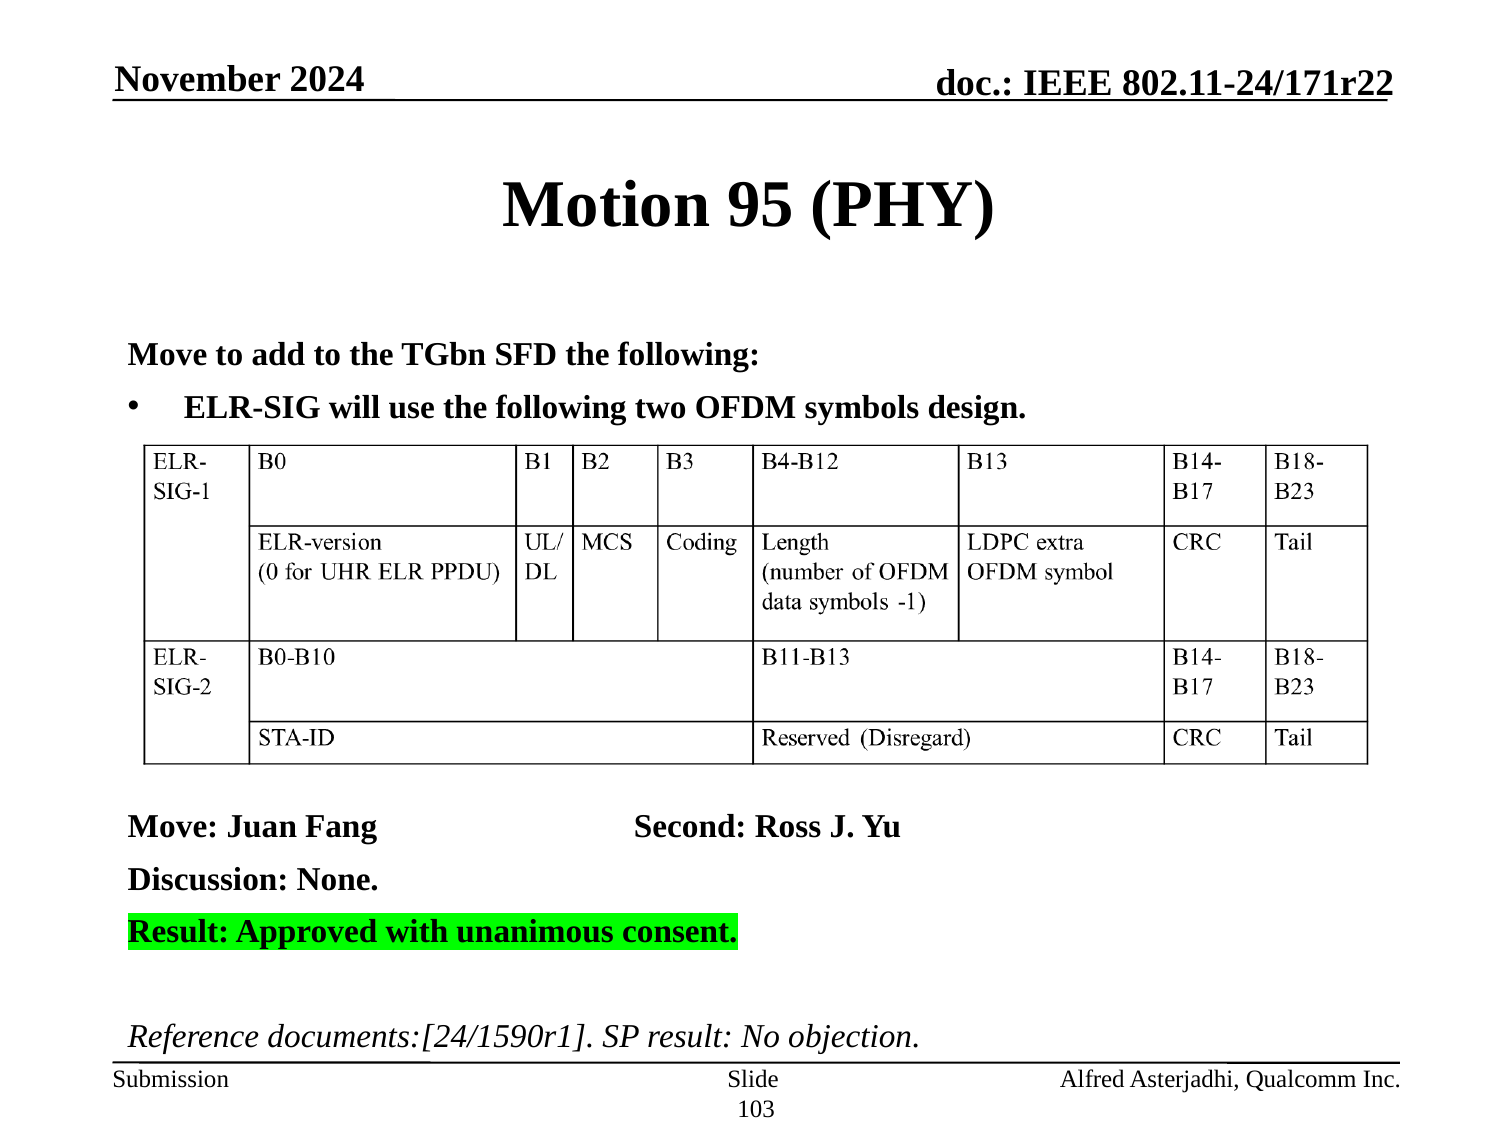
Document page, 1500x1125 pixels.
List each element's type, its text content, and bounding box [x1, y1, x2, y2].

title Motion 95 (PHY) [112, 112, 1388, 288]
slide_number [114, 54, 423, 100]
list Move to add to the TGbn SFD the following: ELR-SIG will use the following two OFDM symbols design. Move: Juan Fang Second: Ross J. Yu Discussion: None. Result: Approved with unanimous consent. Reference documents:[24/1590r1]. SP result: No objection. [112, 324, 1388, 1063]
slide_number Slide 103 [712, 1061, 800, 1123]
picture [143, 437, 1369, 766]
footer Alfred Asterjadhi, Qualcomm Inc. [878, 1061, 1402, 1093]
